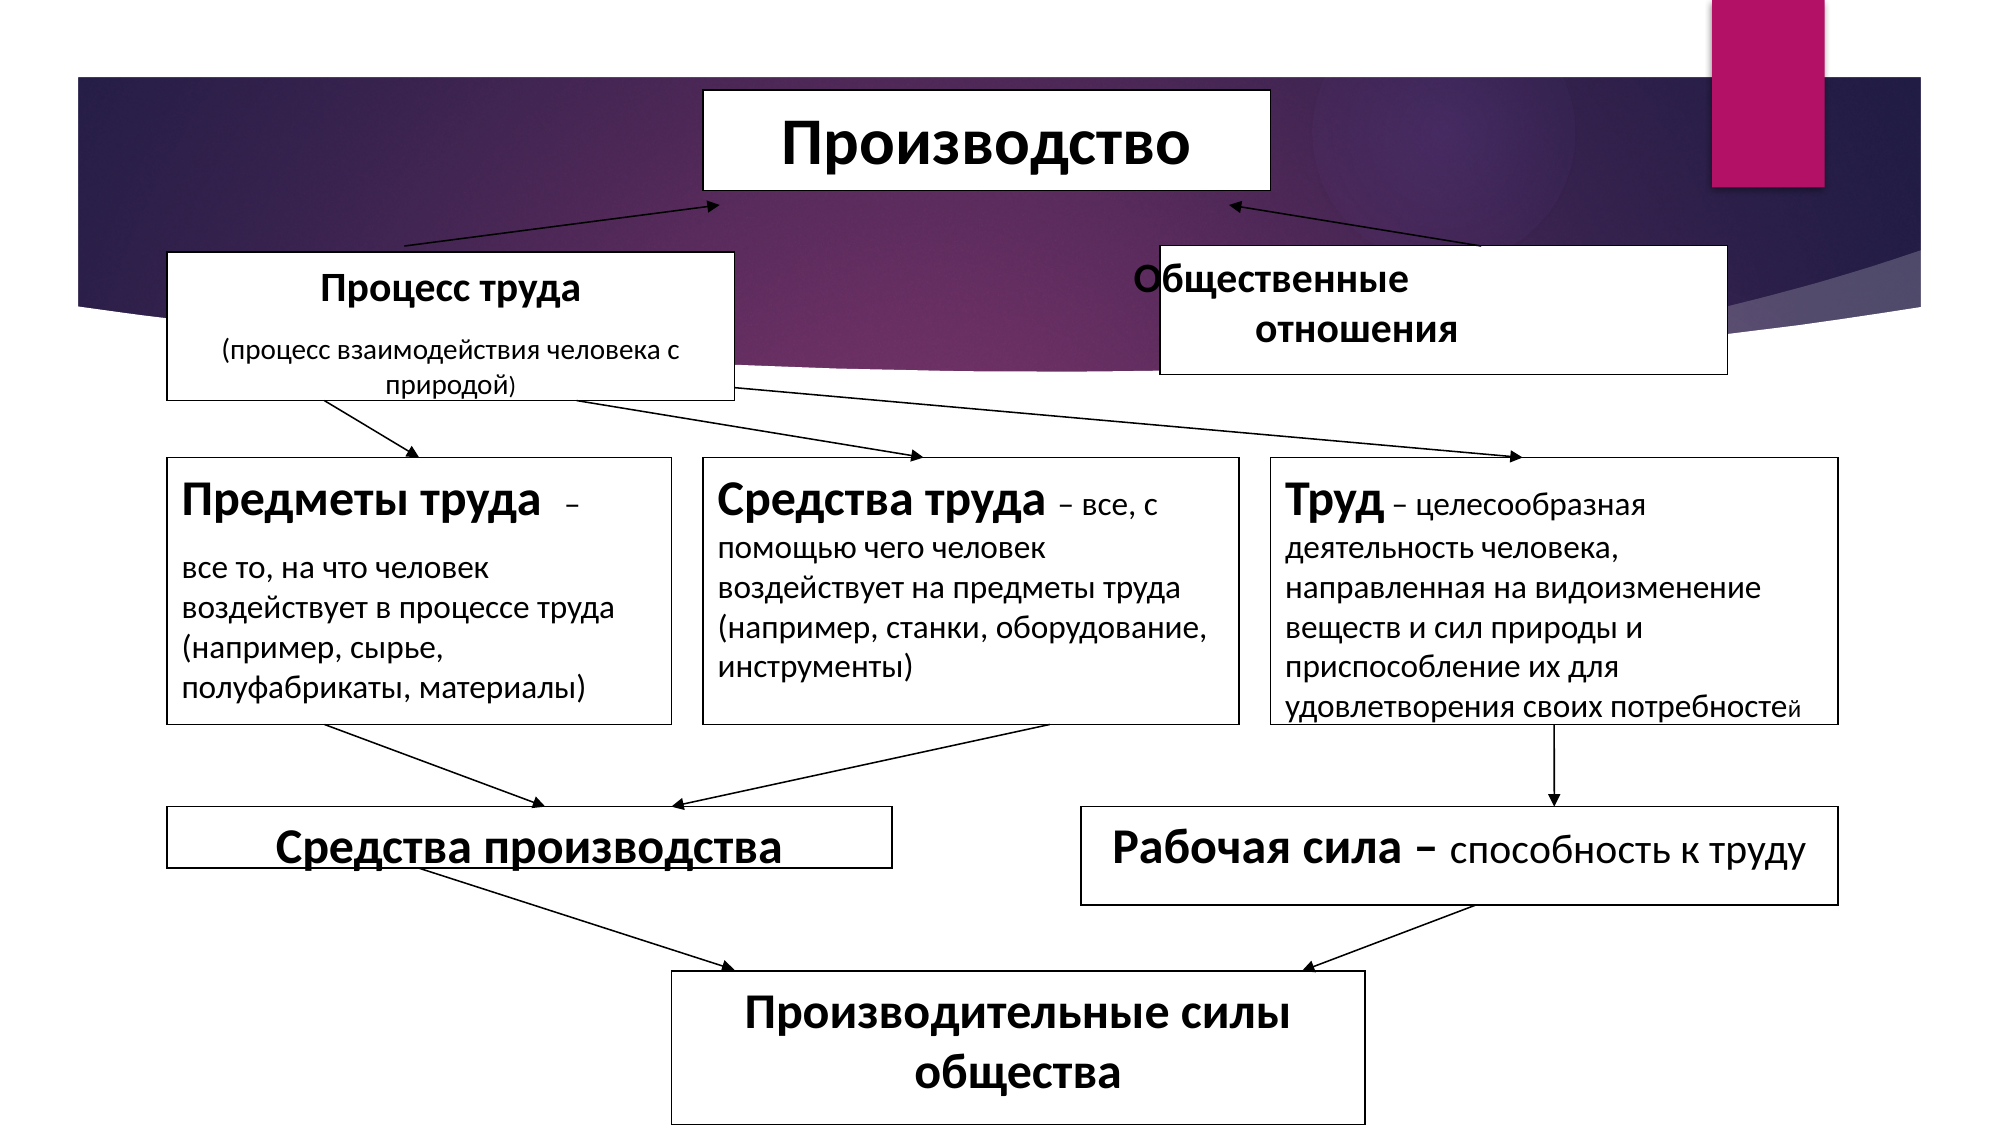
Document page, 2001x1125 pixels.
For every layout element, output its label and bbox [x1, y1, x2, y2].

text_box [166, 89, 1839, 1125]
